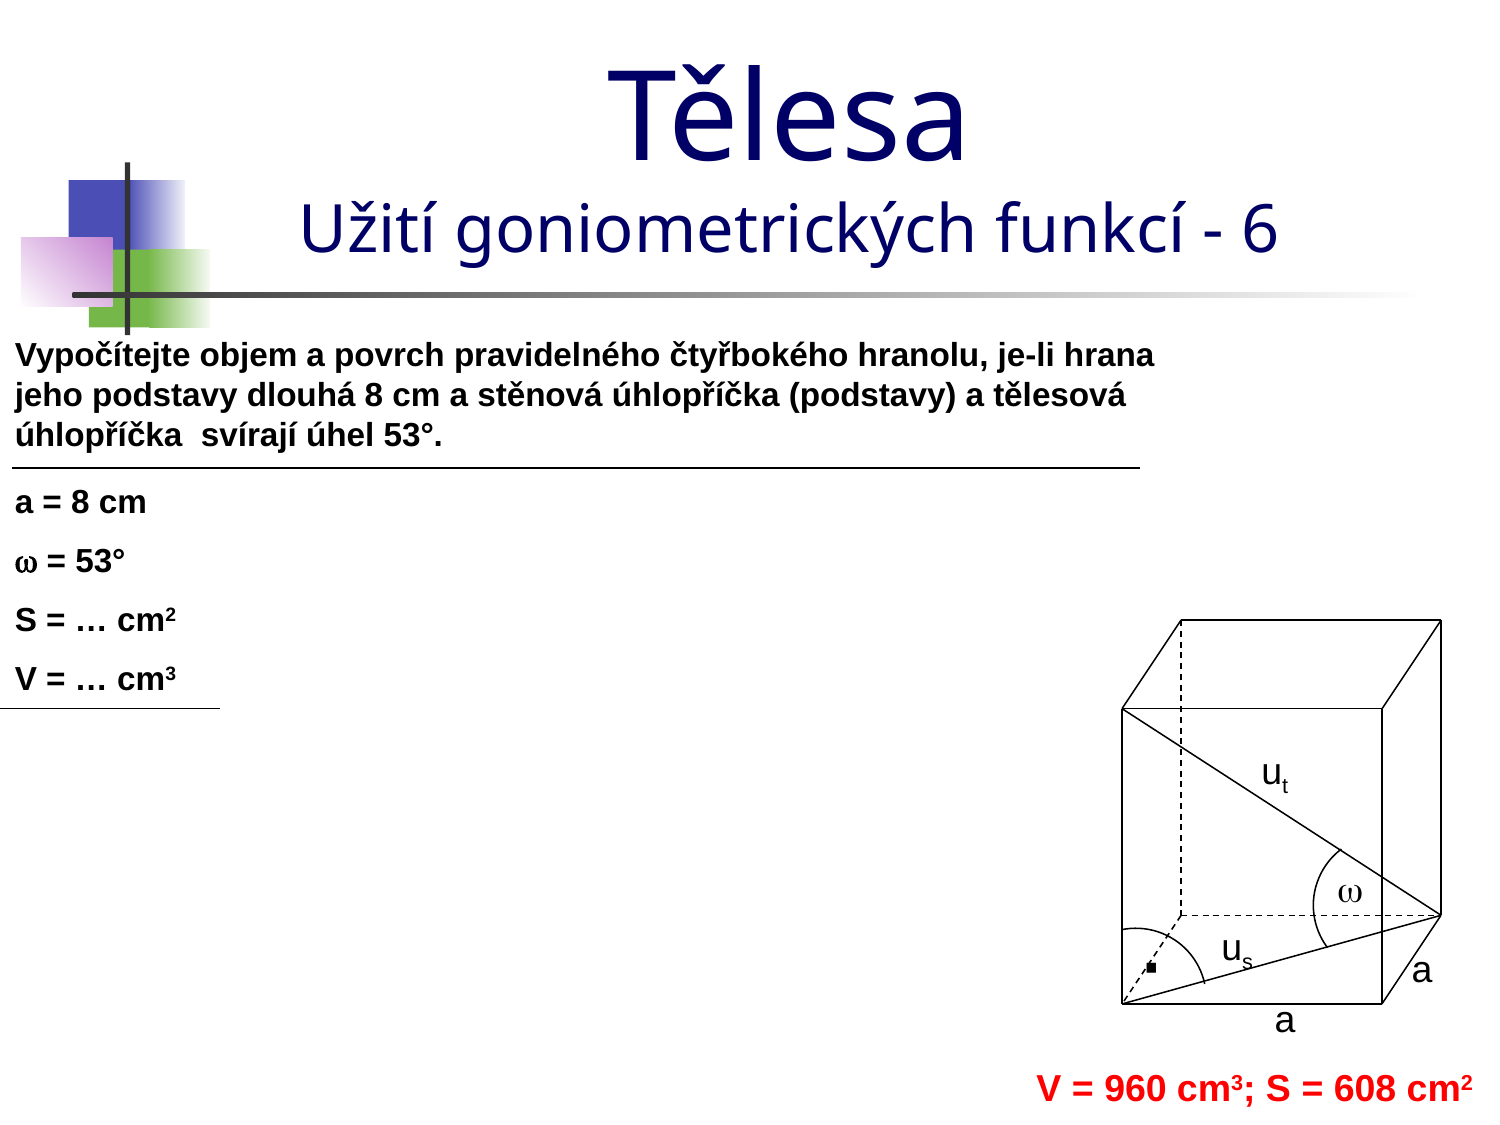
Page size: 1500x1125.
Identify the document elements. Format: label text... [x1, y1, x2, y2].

text_box Tělesa Užití goniometrických funkcí - 6 [112, 30, 1468, 271]
text_box a = 8 cm [0, 472, 196, 528]
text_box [1381, 619, 1440, 706]
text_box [1121, 922, 1442, 1005]
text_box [1121, 708, 1442, 916]
text_box V = … cm3 [0, 649, 220, 705]
text_box V = 960 cm3; S = 608 cm2 [1021, 1057, 1500, 1117]
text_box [1121, 619, 1180, 707]
text_box S = … cm2 [0, 590, 220, 646]
text_box a [1259, 1013, 1311, 1048]
text_box Vypočítejte objem a povrch pravidelného čtyřbokého hranolu, je-li hrana jeho podstavy dlouhá 8 cm a stěnová úhlopříčka (podstavy) a tělesová úhlopříčka svírají úhel 53°. [0, 326, 1198, 461]
text_box  = 53° [0, 531, 196, 587]
